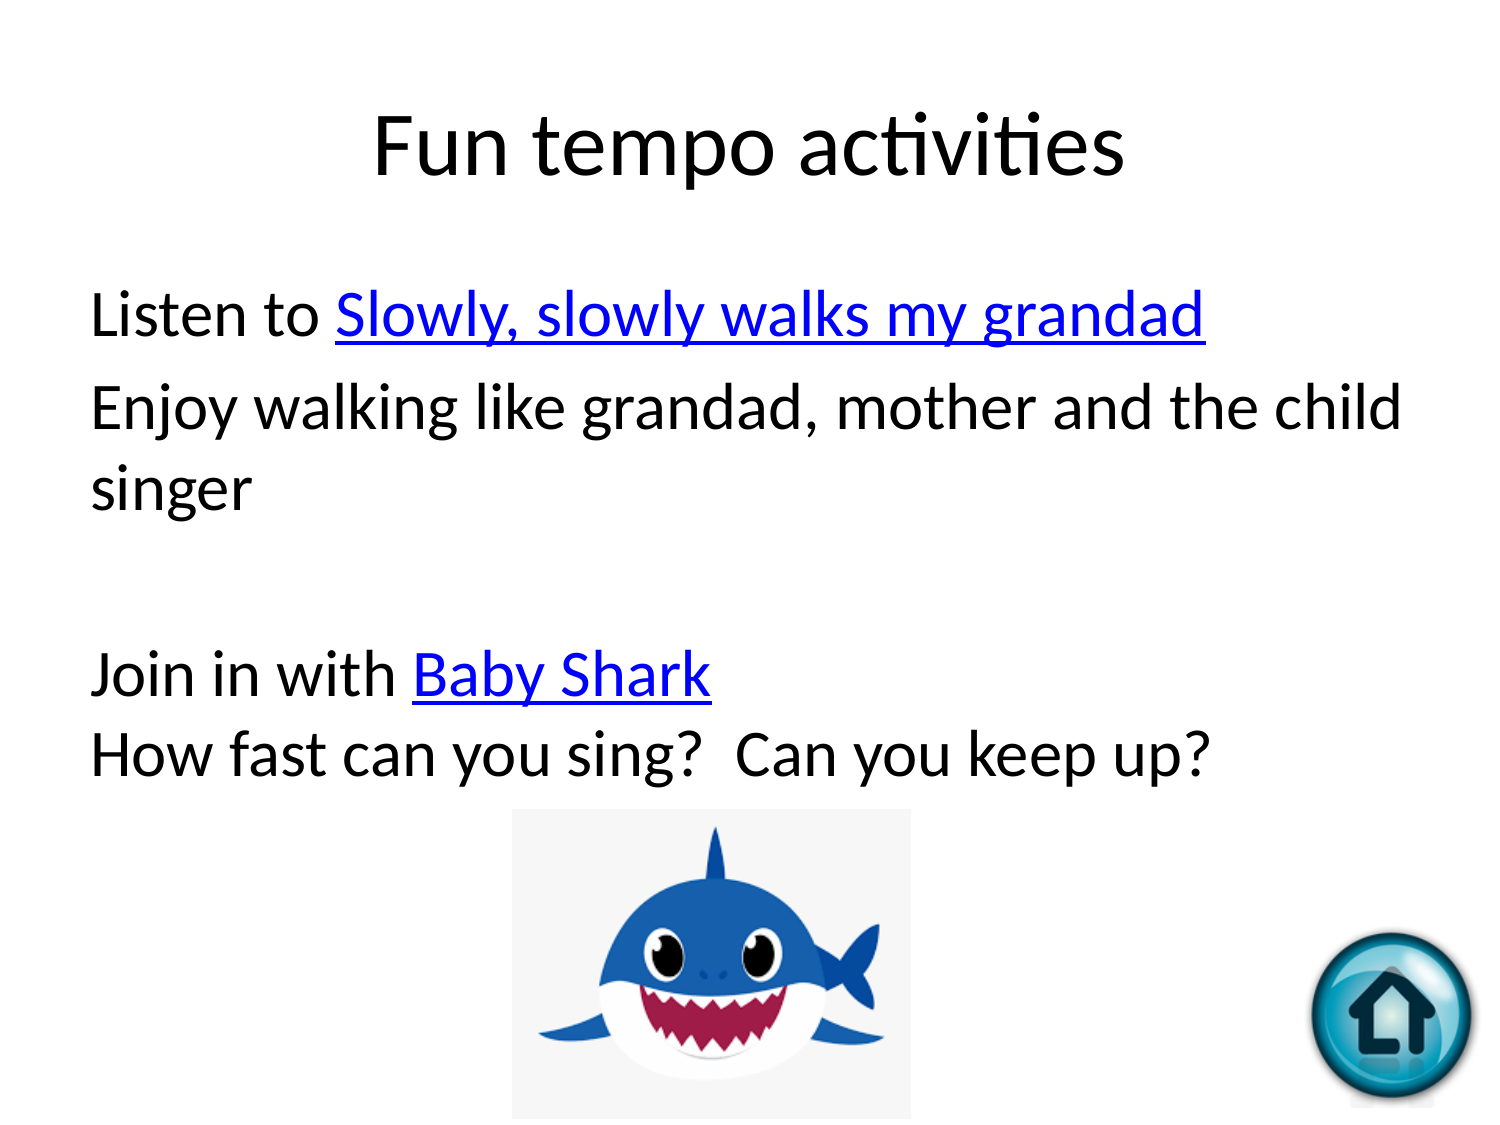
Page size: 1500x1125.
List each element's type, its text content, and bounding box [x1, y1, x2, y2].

picture [1299, 924, 1484, 1108]
picture [512, 809, 912, 1120]
list Listen to Slowly, slowly walks my grandad Enjoy walking like grandad, mother and the child singer Join in with Baby Shark How fast can you sing? Can you keep up? [75, 262, 1425, 1005]
title Fun tempo activities [75, 45, 1425, 233]
